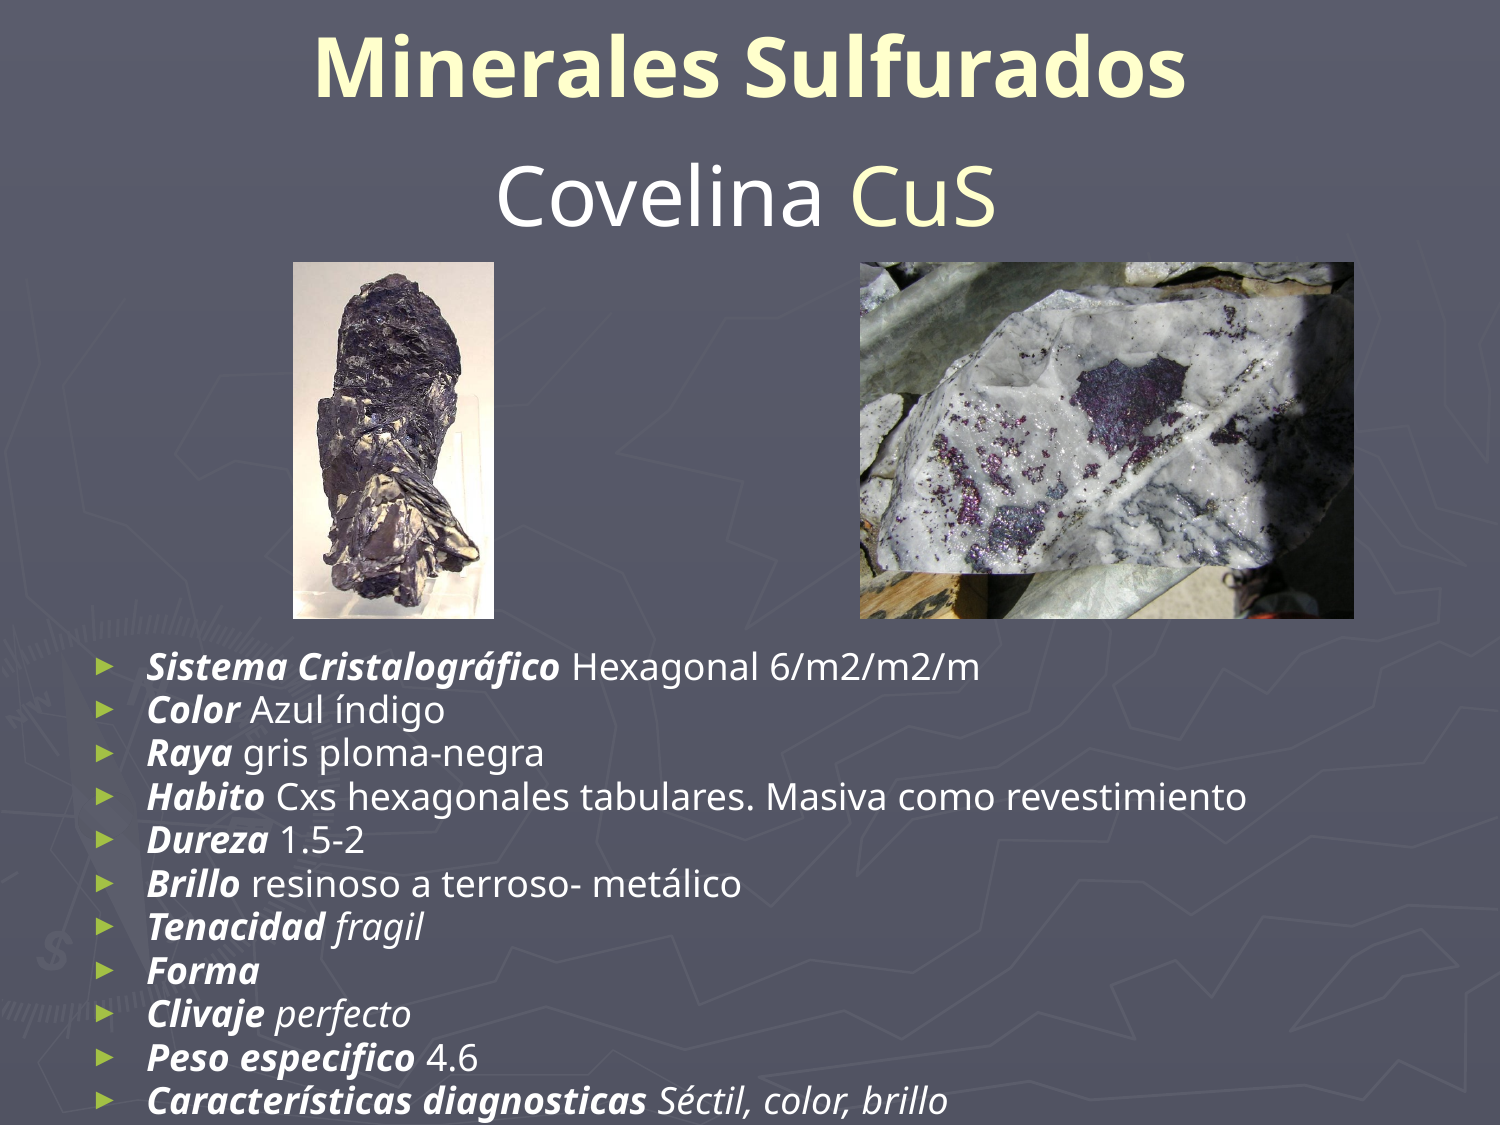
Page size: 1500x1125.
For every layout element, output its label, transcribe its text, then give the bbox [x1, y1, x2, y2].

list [292, 262, 494, 620]
title Minerales Sulfurados Covelina CuS [49, 37, 1451, 226]
list Sistema Cristalográfico Hexagonal 6/m2/m2/m Color Azul índigo Raya gris ploma-negra Habito Cxs hexagonales tabulares. Masiva como revestimiento Dureza 1.5-2 Brillo resinoso a terroso- metálico Tenacidad fragil Forma Clivaje perfecto Peso especifico 4.6 Características diagnosticas Séctil, color, brillo [74, 643, 1426, 1048]
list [859, 262, 1354, 620]
